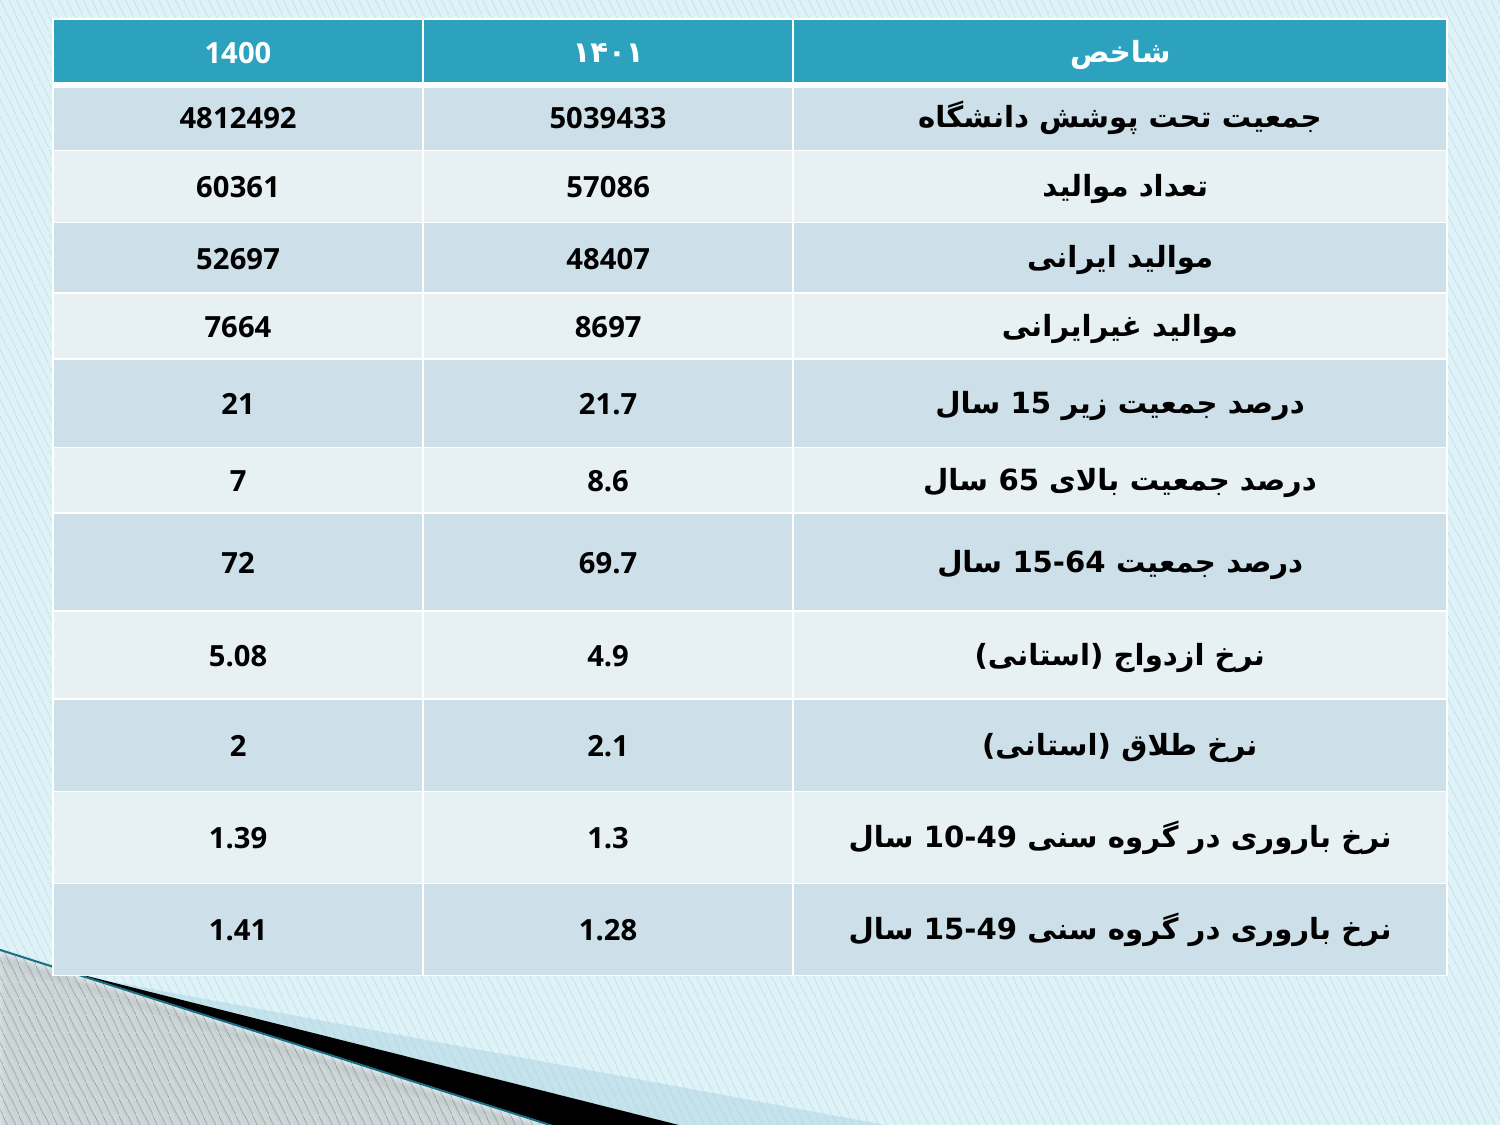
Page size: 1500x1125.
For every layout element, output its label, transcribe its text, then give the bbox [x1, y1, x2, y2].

table_cell 48407 [424, 223, 792, 292]
table_cell درصد جمعیت زیر 15 سال [794, 360, 1446, 447]
table_cell 1.3 [424, 792, 792, 883]
table_cell 7 [54, 448, 422, 512]
table_cell 57086 [424, 151, 792, 222]
table_header 1400 [54, 20, 422, 82]
table_cell 1.39 [54, 792, 422, 883]
table_cell 5039433 [424, 88, 792, 150]
table_cell جمعیت تحت پوشش دانشگاه [794, 88, 1446, 150]
table_cell 60361 [54, 151, 422, 222]
table_header شاخص [794, 20, 1446, 82]
table_cell 8697 [424, 294, 792, 358]
table_cell 21.7 [424, 360, 792, 447]
table_cell 1.28 [424, 884, 792, 975]
table_cell 8.6 [424, 448, 792, 512]
table_cell 2 [54, 700, 422, 791]
table_cell نرخ باروری در گروه سنی 49-15 سال [794, 884, 1446, 975]
table_cell 4.9 [424, 612, 792, 698]
table_cell 7664 [54, 294, 422, 358]
table_cell 5.08 [54, 612, 422, 698]
table_cell 21 [54, 360, 422, 447]
table_cell نرخ ازدواج (استانی) [794, 612, 1446, 698]
table_cell 2.1 [424, 700, 792, 791]
table_cell موالید غیرایرانی [794, 294, 1446, 358]
table_cell نرخ باروری در گروه سنی 49-10 سال [794, 792, 1446, 883]
table_cell 4812492 [54, 88, 422, 150]
table_cell 69.7 [424, 514, 792, 610]
table_cell درصد جمعیت 64-15 سال [794, 514, 1446, 610]
table_cell درصد جمعیت بالای 65 سال [794, 448, 1446, 512]
table_cell تعداد موالید [794, 151, 1446, 222]
table_cell نرخ طلاق (استانی) [794, 700, 1446, 791]
table_cell 52697 [54, 223, 422, 292]
table_cell 1.41 [54, 884, 422, 975]
table_header ۱۴۰۱ [424, 20, 792, 82]
table_cell 72 [54, 514, 422, 610]
table_cell موالید ایرانی [794, 223, 1446, 292]
